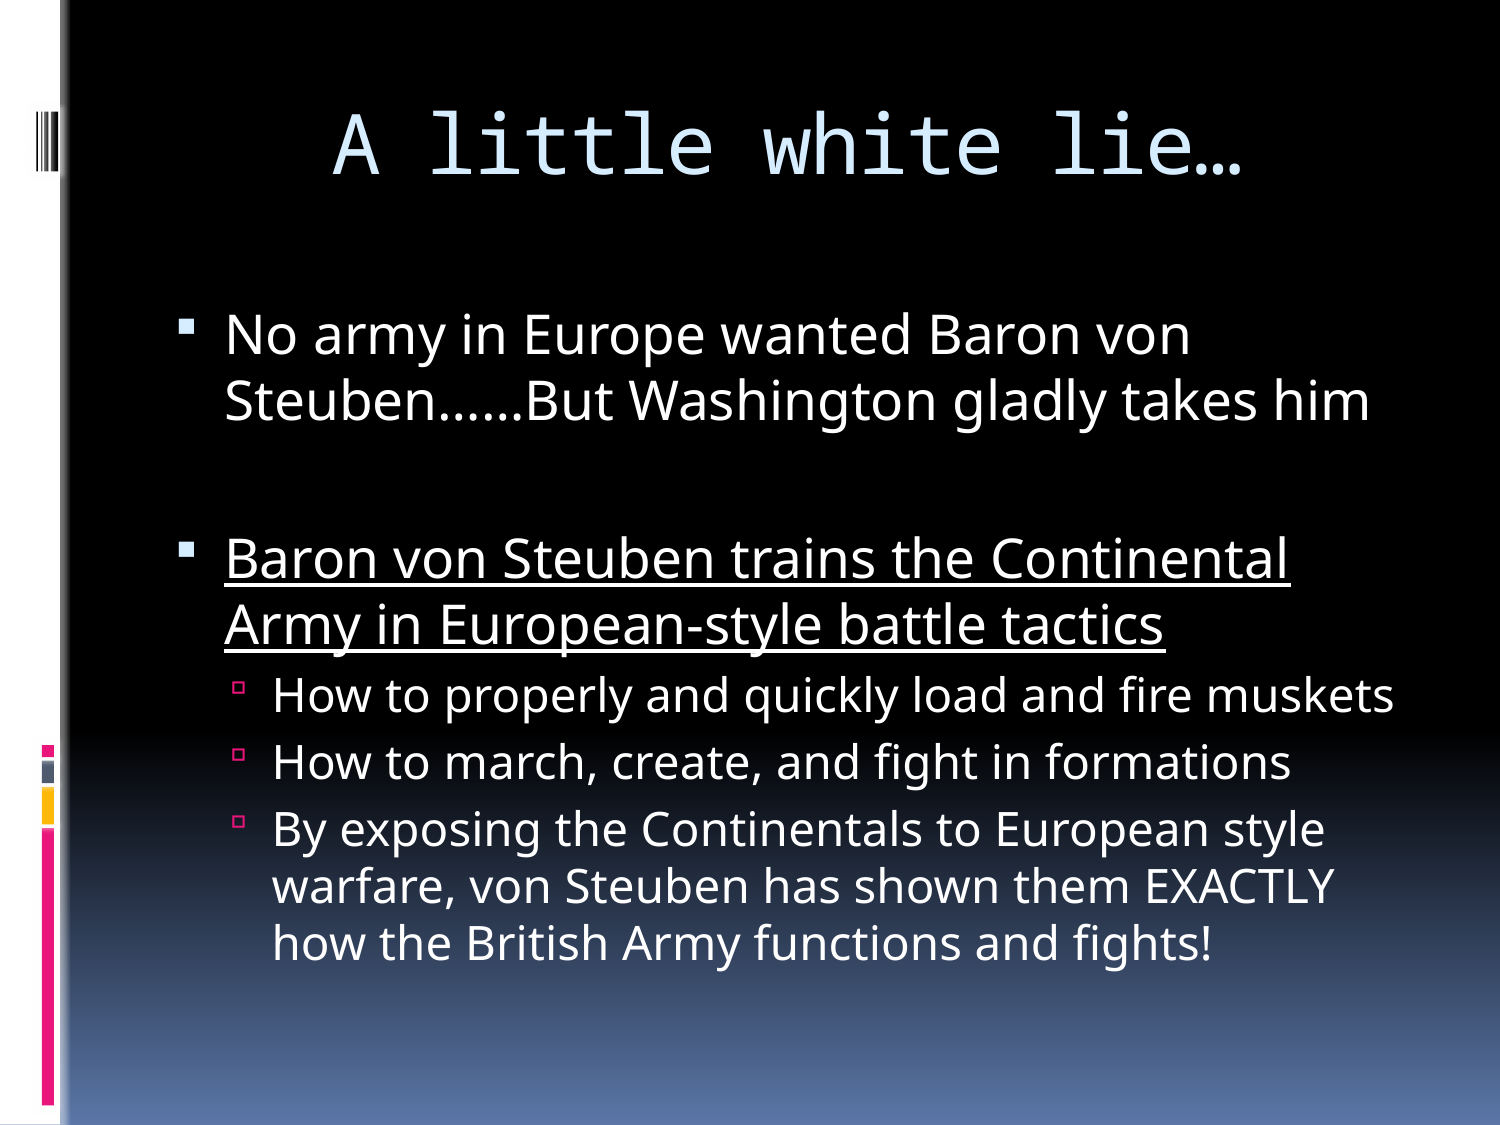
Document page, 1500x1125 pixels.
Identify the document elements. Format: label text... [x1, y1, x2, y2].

title A little white lie… [150, 83, 1425, 234]
list No army in Europe wanted Baron von Steuben……But Washington gladly takes him Baron von Steuben trains the Continental Army in European-style battle tactics How to properly and quickly load and fire muskets How to march, create, and fight in formations By exposing the Continentals to European style warfare, von Steuben has shown them EXACTLY how the British Army functions and fights! [150, 292, 1425, 1043]
